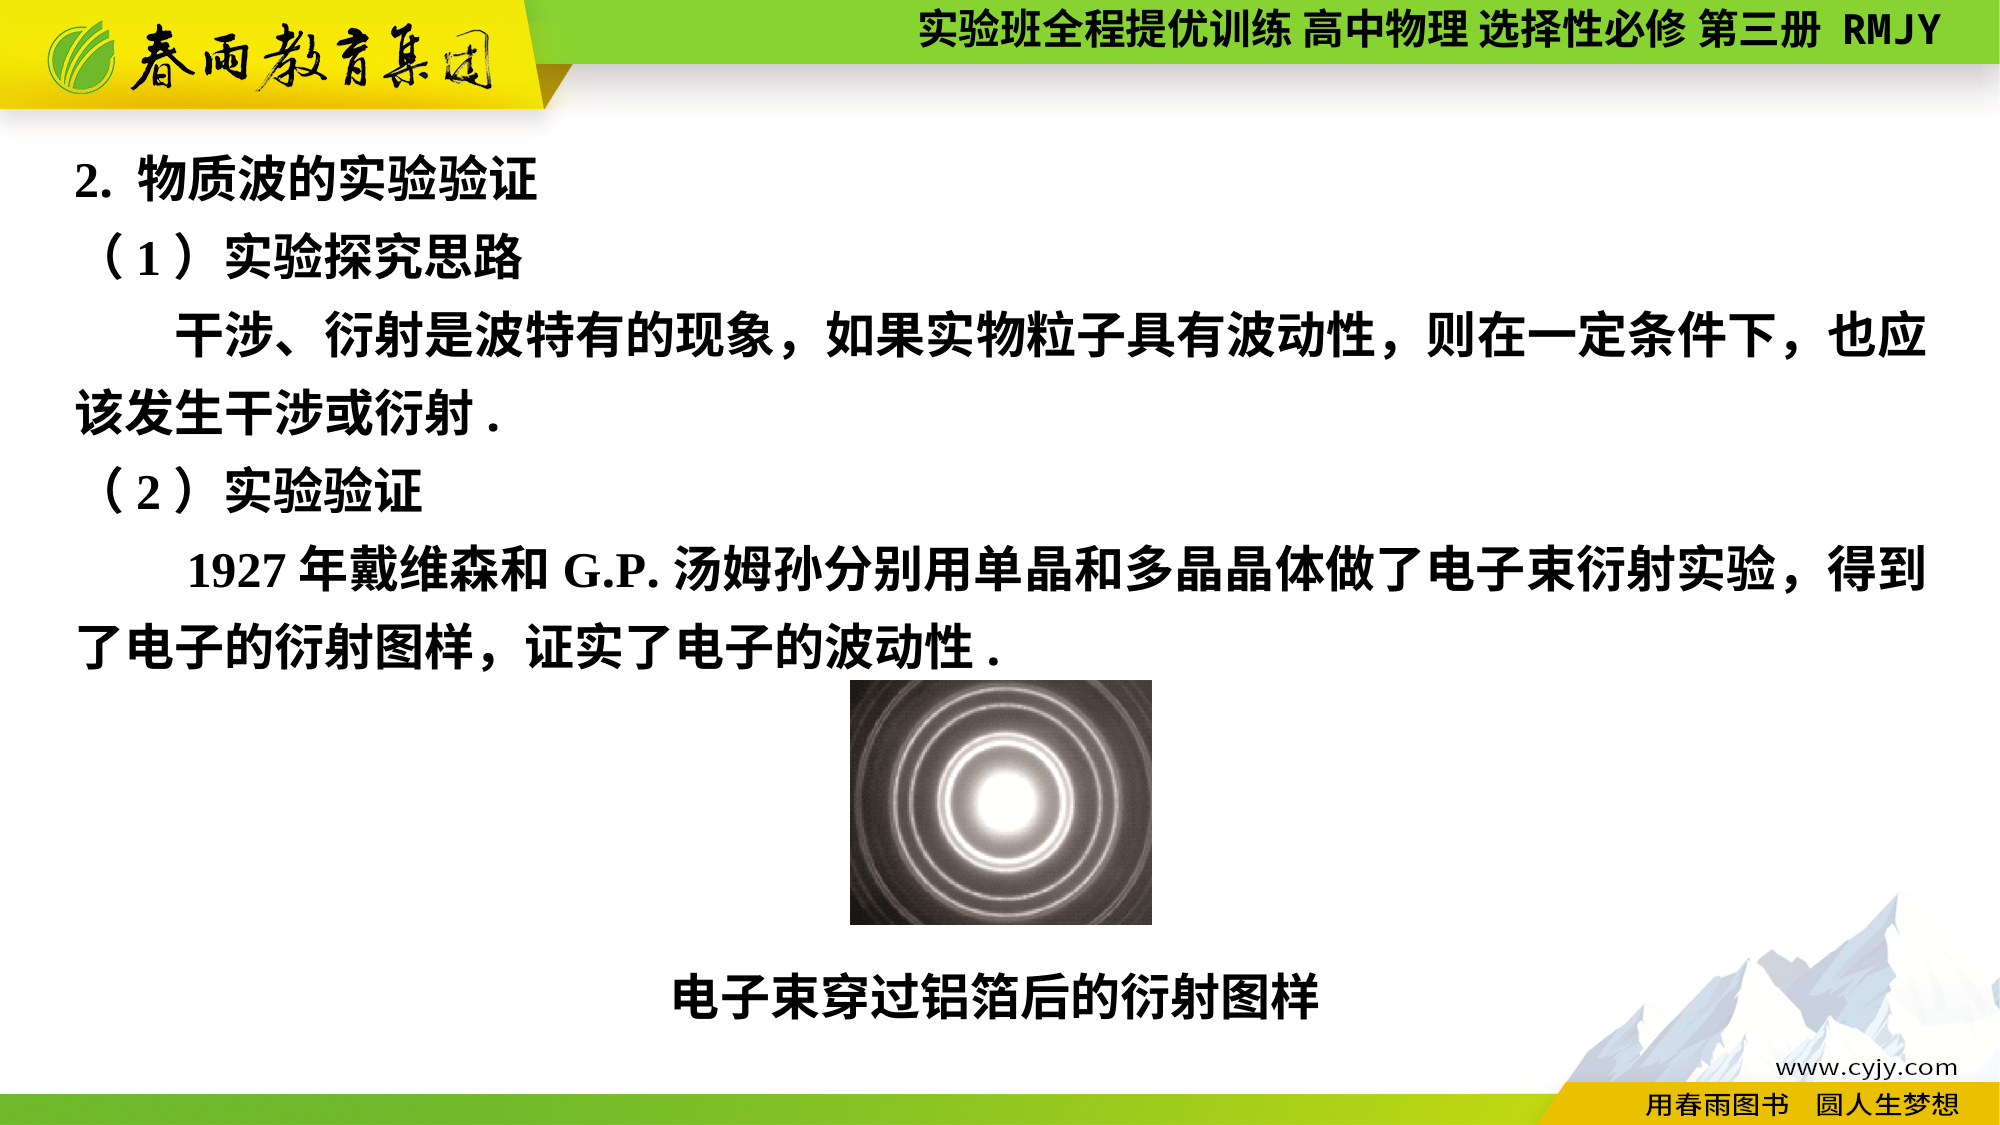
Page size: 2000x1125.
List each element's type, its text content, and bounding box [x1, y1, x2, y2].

text_box 电子束穿过铝箔后的衍射图样 [655, 928, 1345, 1033]
list 2. 物质波的实验验证 （1）实验探究思路 干涉、衍射是波特有的现象，如果实物粒子具有波动性，则在一定条件下，也应该发生干涉或衍射. （2）实验验证 1927年戴维森和G.P.汤姆孙分别用单晶和多晶晶体做了电子束衍射实验，得到了电子的衍射图样，证实了电子的波动性. [59, 122, 1944, 681]
picture [0, 0, 2000, 1125]
